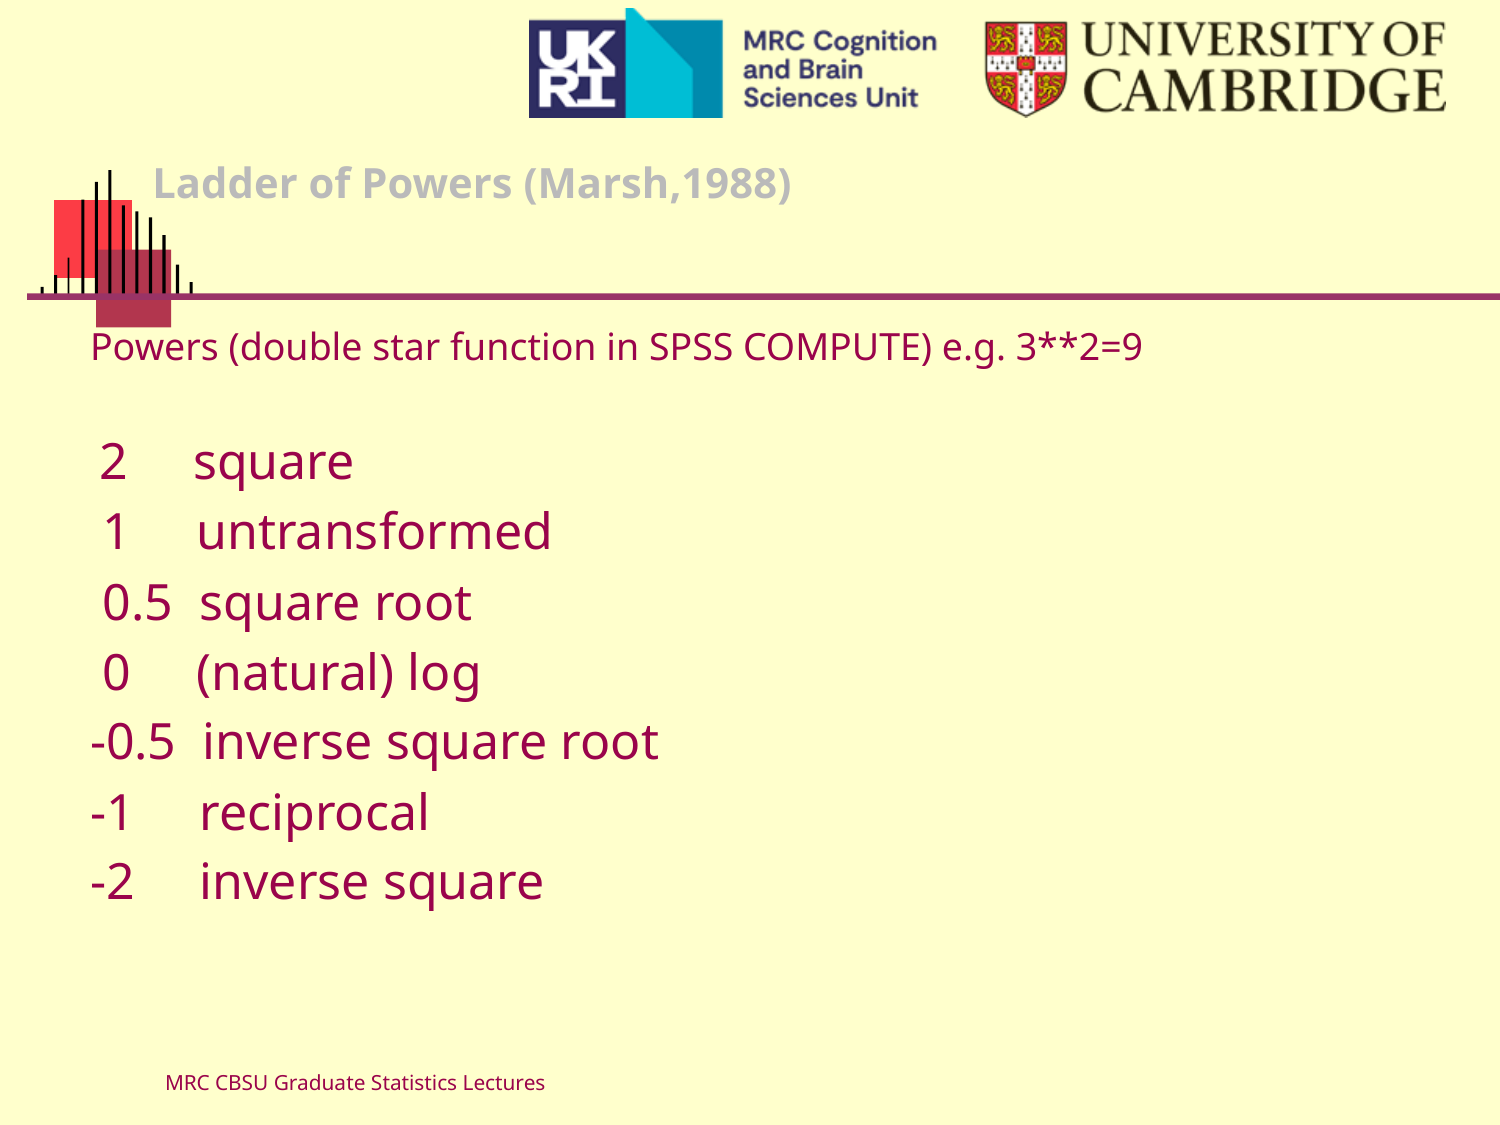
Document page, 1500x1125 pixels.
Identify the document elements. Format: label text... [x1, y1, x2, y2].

footer MRC CBSU Graduate Statistics Lectures [149, 1062, 988, 1101]
title Ladder of Powers (Marsh,1988) [137, 137, 988, 233]
list Powers (double star function in SPSS COMPUTE) e.g. 3**2=9 2 square 1 untransformed 0.5 square root 0 (natural) log -0.5 inverse square root -1 reciprocal -2 inverse square [75, 262, 1425, 1038]
picture [529, 8, 1446, 118]
